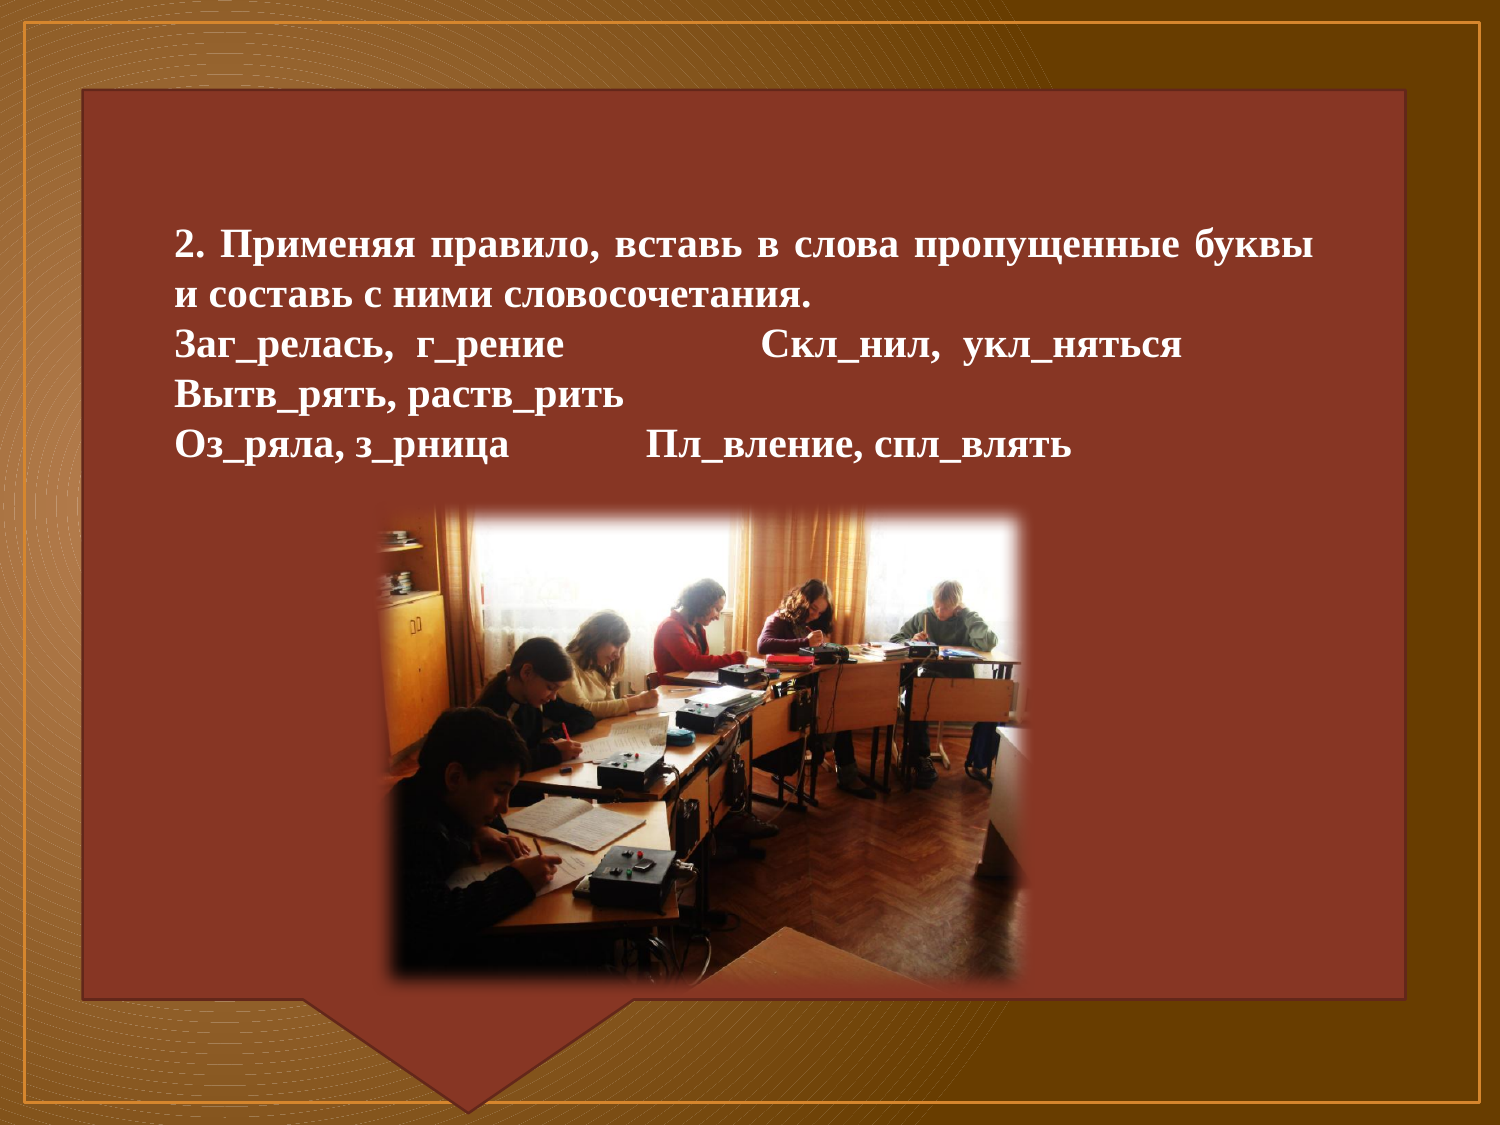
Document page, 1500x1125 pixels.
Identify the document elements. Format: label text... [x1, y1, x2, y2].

text_box [81, 88, 1407, 1115]
picture [372, 499, 1035, 997]
text_box 2. Применяя правило, вставь в слова пропущенные буквы и составь с ними словосочетания. Заг_релась, г_рение Скл_нил, укл_няться Вытв_рять, раств_рить Оз_ряла, з_рница Пл_вление, спл_влять [159, 208, 1329, 473]
